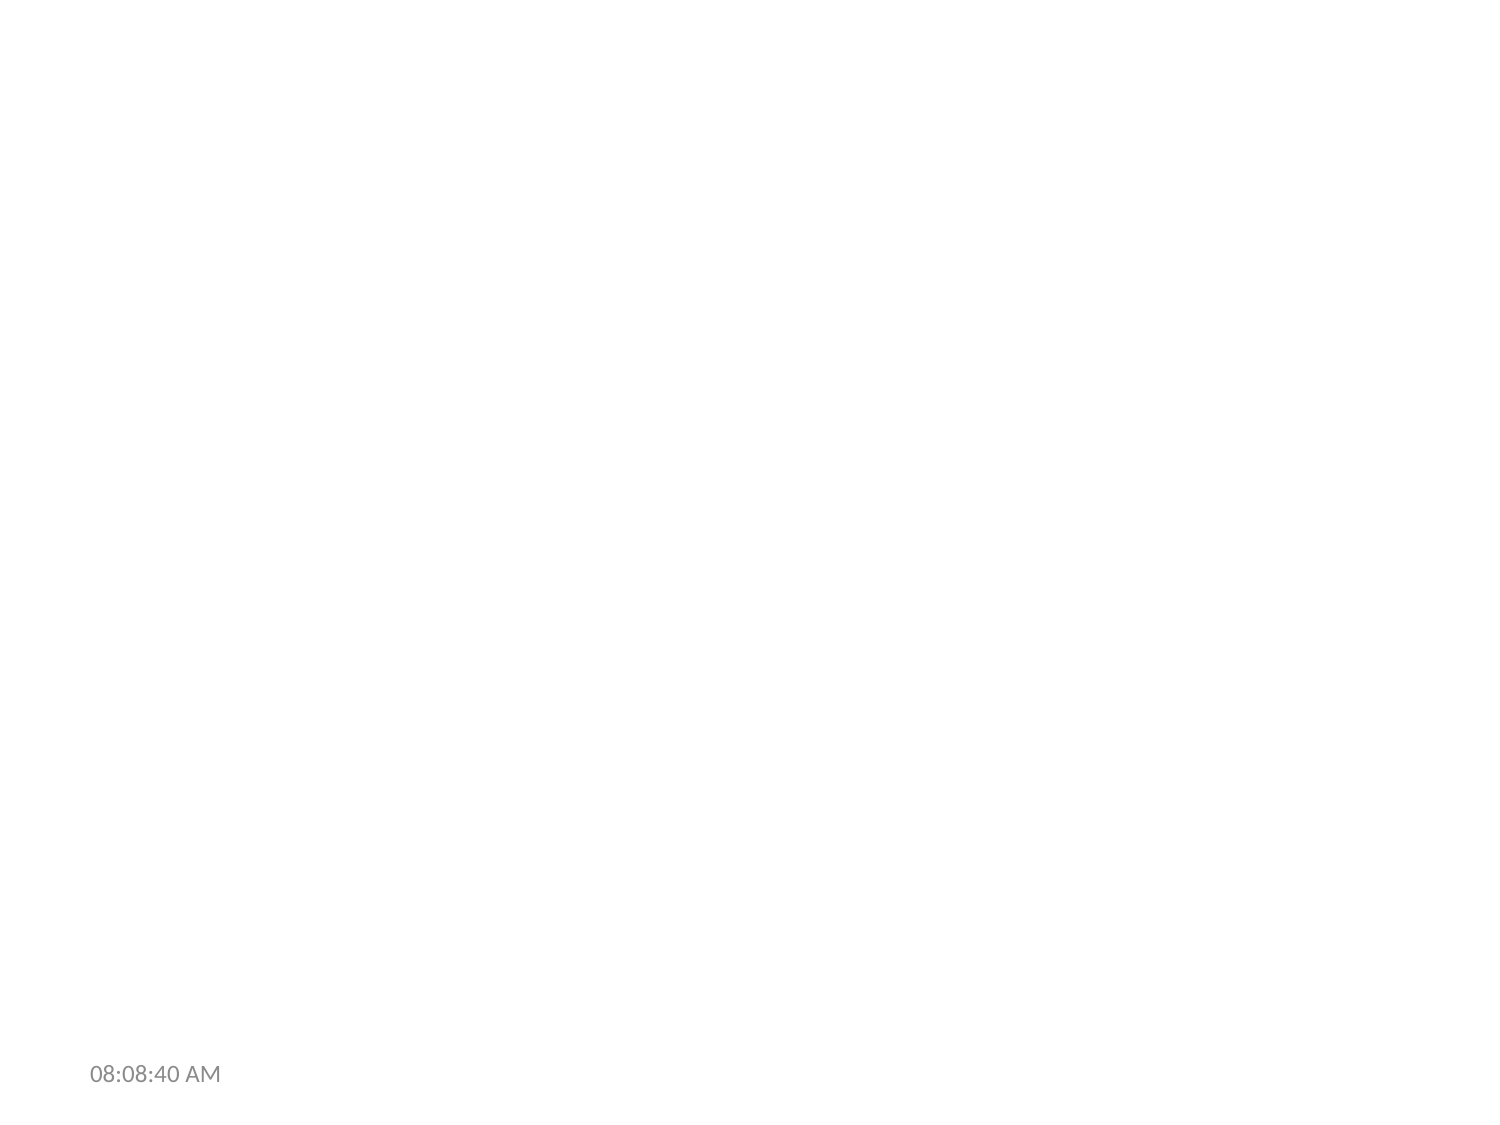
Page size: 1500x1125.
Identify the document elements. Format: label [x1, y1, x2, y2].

slide_number [75, 1042, 425, 1103]
